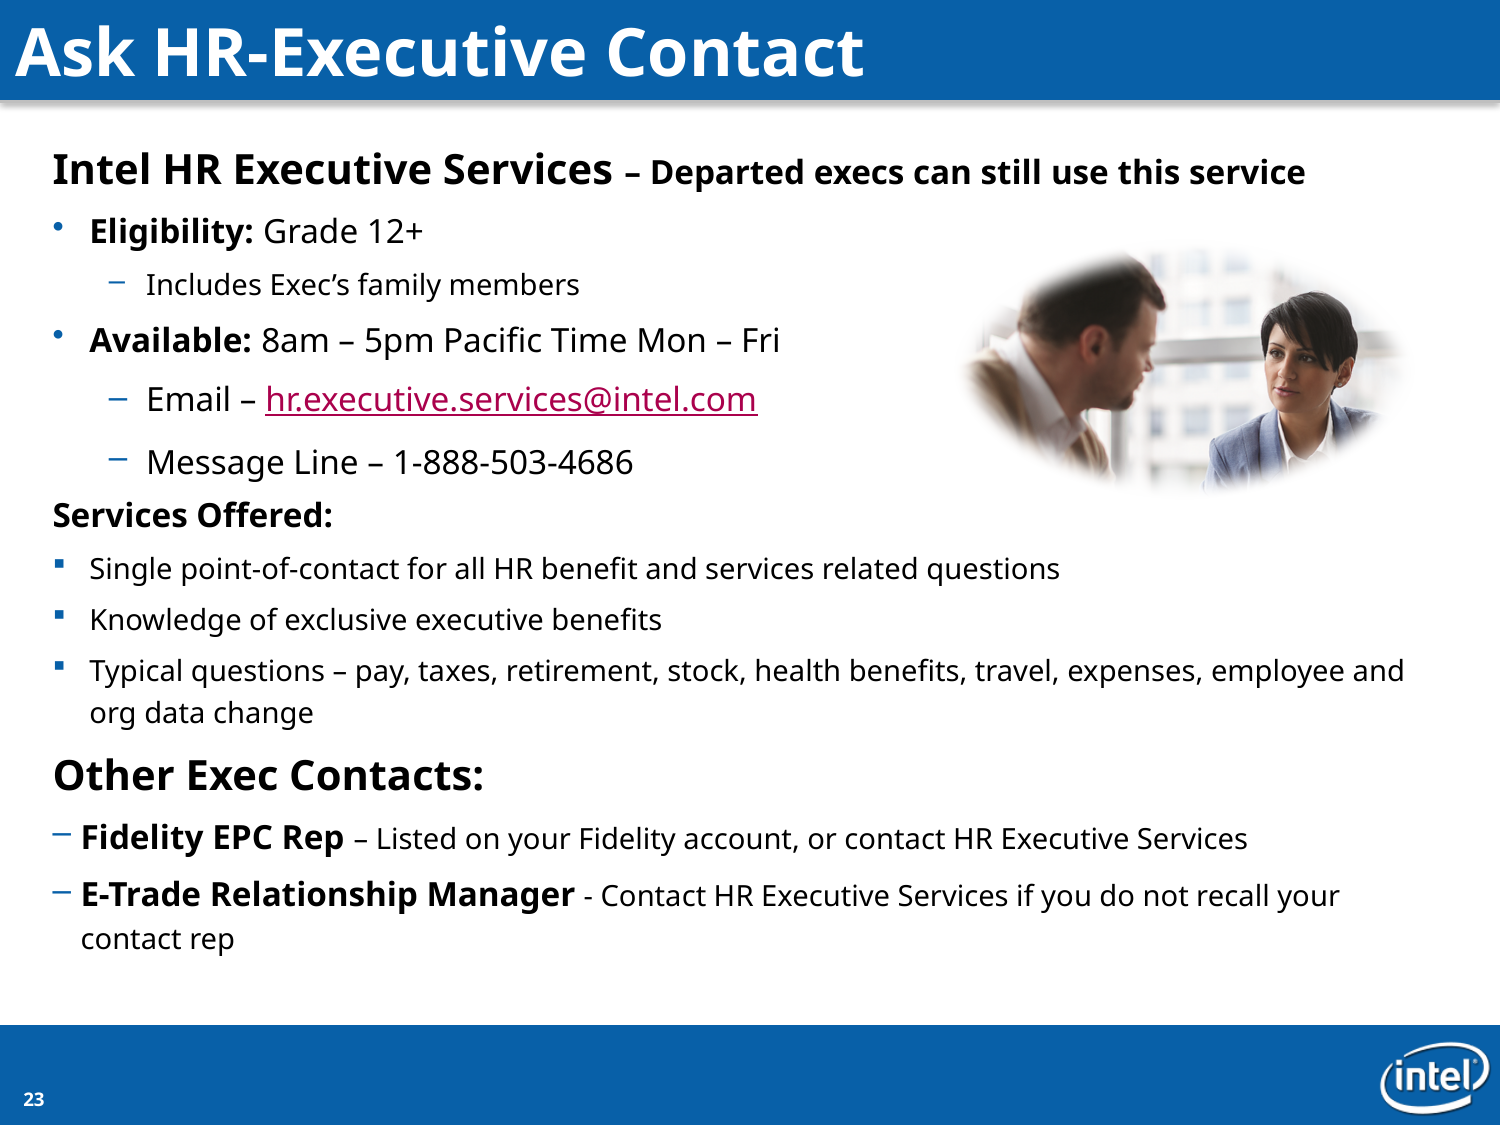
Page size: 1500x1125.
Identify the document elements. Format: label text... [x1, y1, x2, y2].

picture [949, 237, 1420, 501]
picture [1374, 1037, 1497, 1125]
text_box Ask HR-Executive Contact [0, 0, 1500, 99]
list Intel HR Executive Services – Departed execs can still use this service Eligibility: Grade 12+ Includes Exec’s family members Available: 8am – 5pm Pacific Time Mon – Fri Email – hr.executive.services@intel.com Message Line – 1-888-503-4686 Services Offered: Single point-of-contact for all HR benefit and services related questions Knowledge of exclusive executive benefits Typical questions – pay, taxes, retirement, stock, health benefits, travel, expenses, employee and org data change Other Exec Contacts: Fidelity EPC Rep – Listed on your Fidelity account, or contact HR Executive Services E-Trade Relationship Manager - Contact HR Executive Services if you do not recall your contact rep [37, 124, 1438, 1013]
